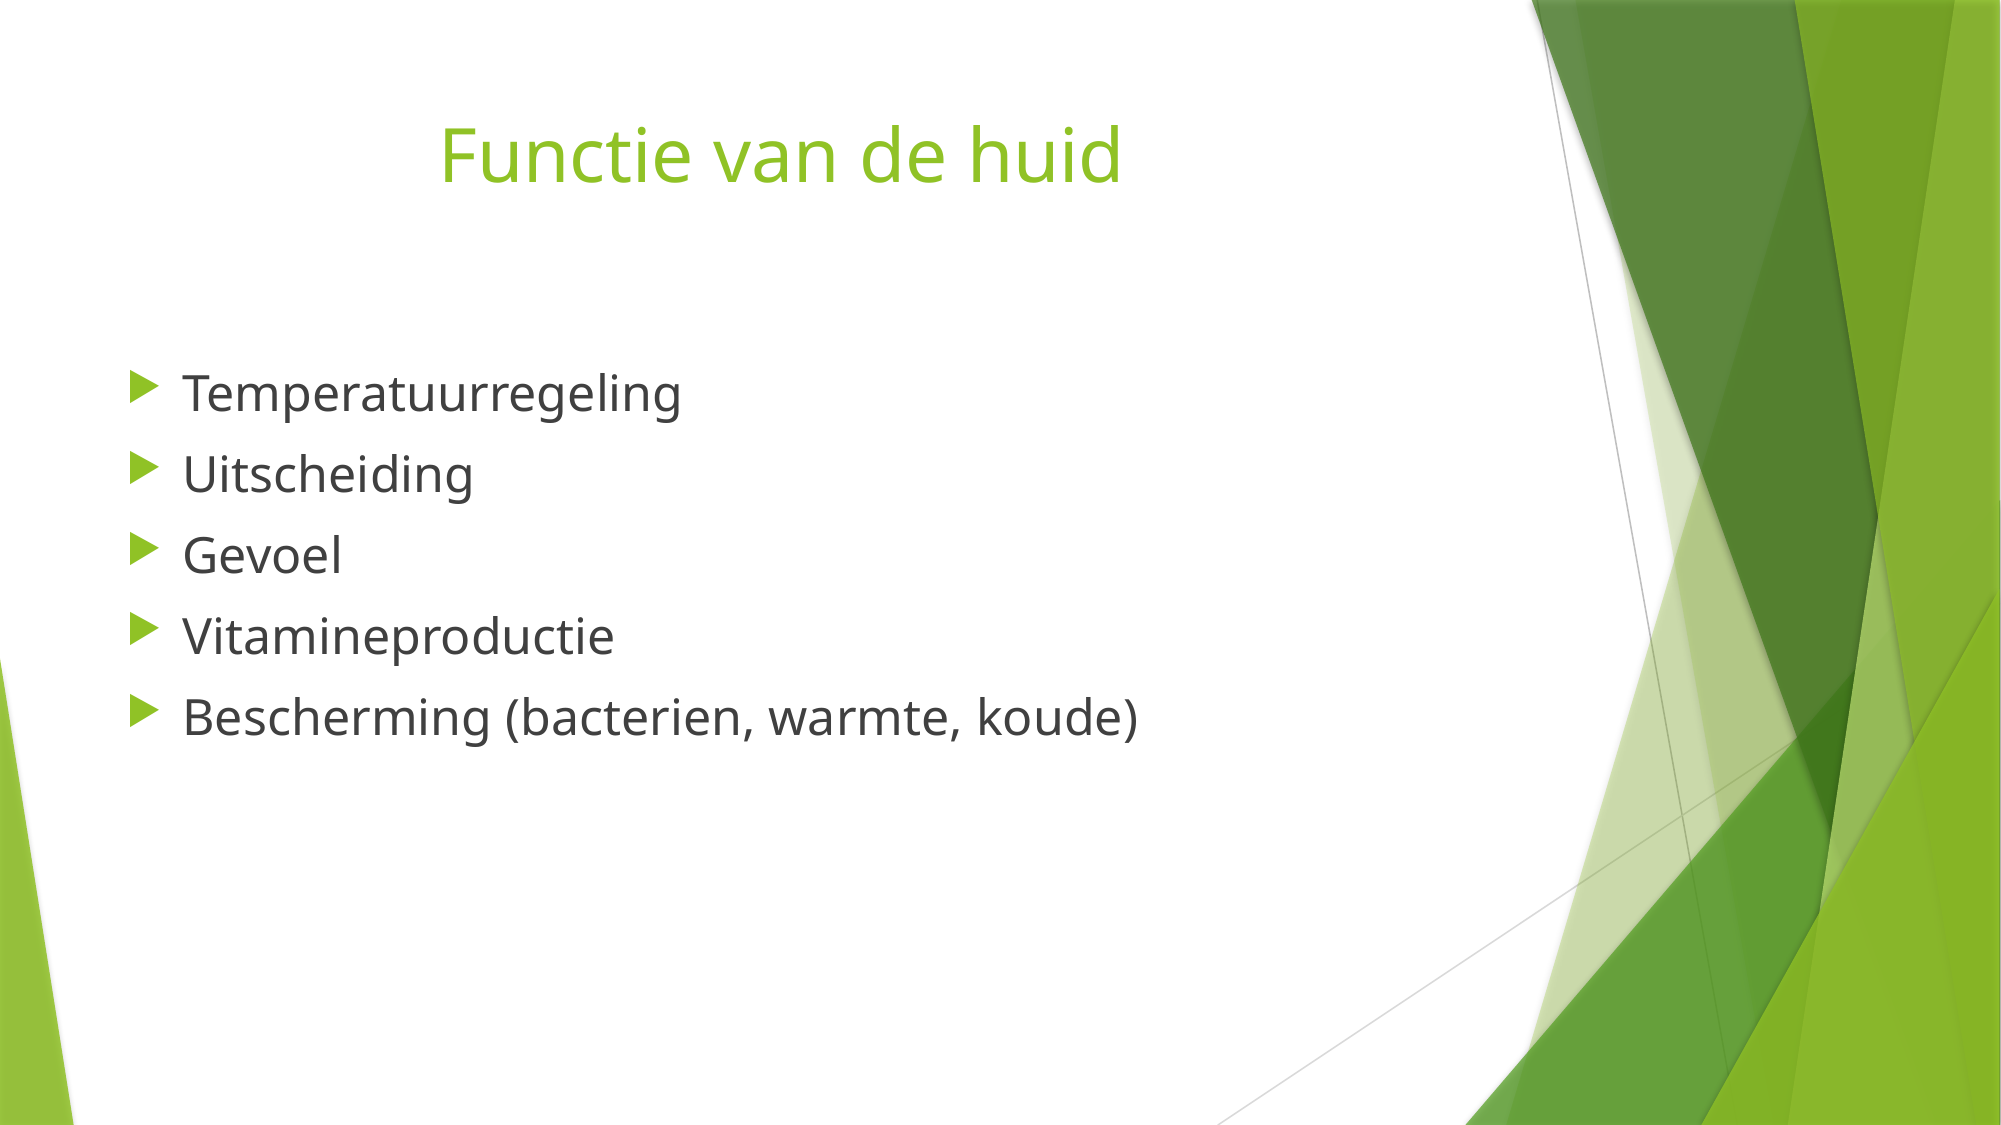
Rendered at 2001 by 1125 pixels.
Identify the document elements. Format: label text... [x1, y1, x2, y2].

title Functie van de huid [111, 99, 1522, 219]
list Temperatuurregeling Uitscheiding Gevoel Vitamineproductie Bescherming (bacterien, warmte, koude) [111, 354, 1522, 992]
